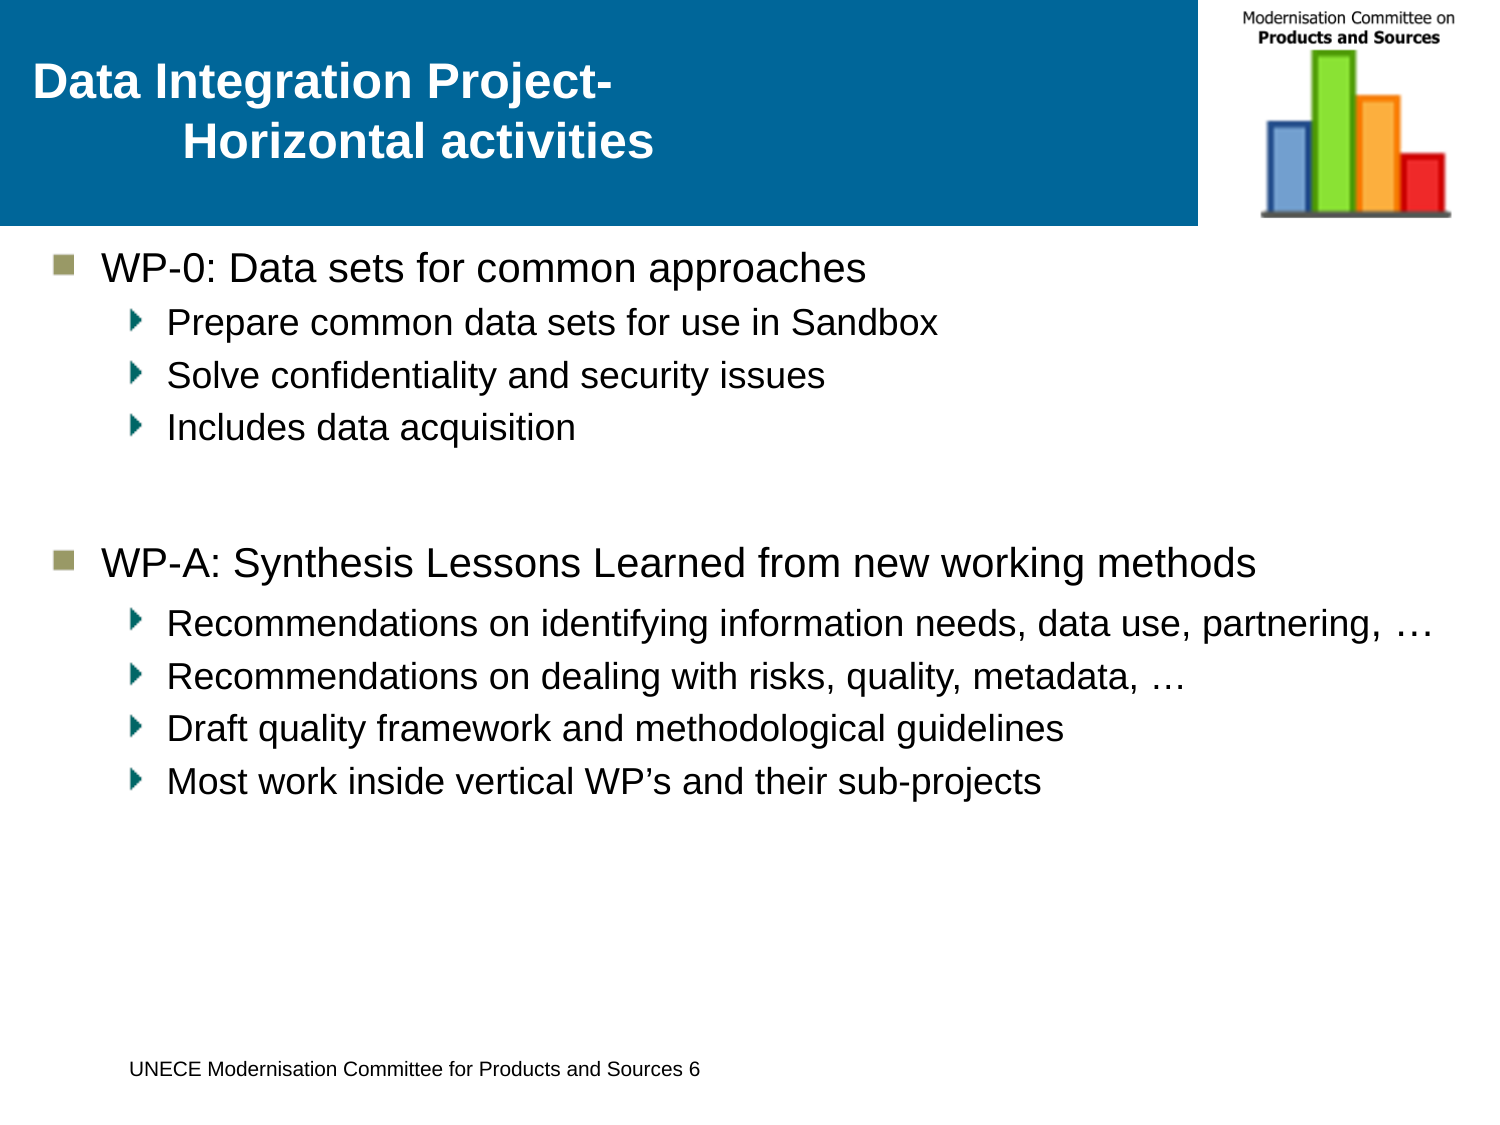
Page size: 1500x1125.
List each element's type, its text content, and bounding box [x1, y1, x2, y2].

picture [119, 359, 147, 387]
picture [119, 412, 147, 439]
list WP-0: Data sets for common approaches Prepare common data sets for use in Sandbox Solve confidentiality and security issues Includes data acquisition WP-A: Synthesis Lessons Learned from new working methods Recommendations on identifying information needs, data use, partnering, … Recommendations on dealing with risks, quality, metadata, … Draft quality framework and methodological guidelines Most work inside vertical WP’s and their sub-projects [29, 232, 1483, 1043]
slide_number UNECE Modernisation Committee for Products and Sources 6 [113, 1040, 1443, 1089]
picture [44, 250, 74, 281]
picture [119, 606, 147, 633]
picture [119, 307, 147, 334]
title Data Integration Project- Horizontal activities [16, 14, 1178, 203]
picture [1199, 0, 1500, 227]
picture [119, 766, 147, 793]
picture [44, 546, 74, 576]
picture [119, 661, 147, 688]
picture [119, 713, 147, 740]
